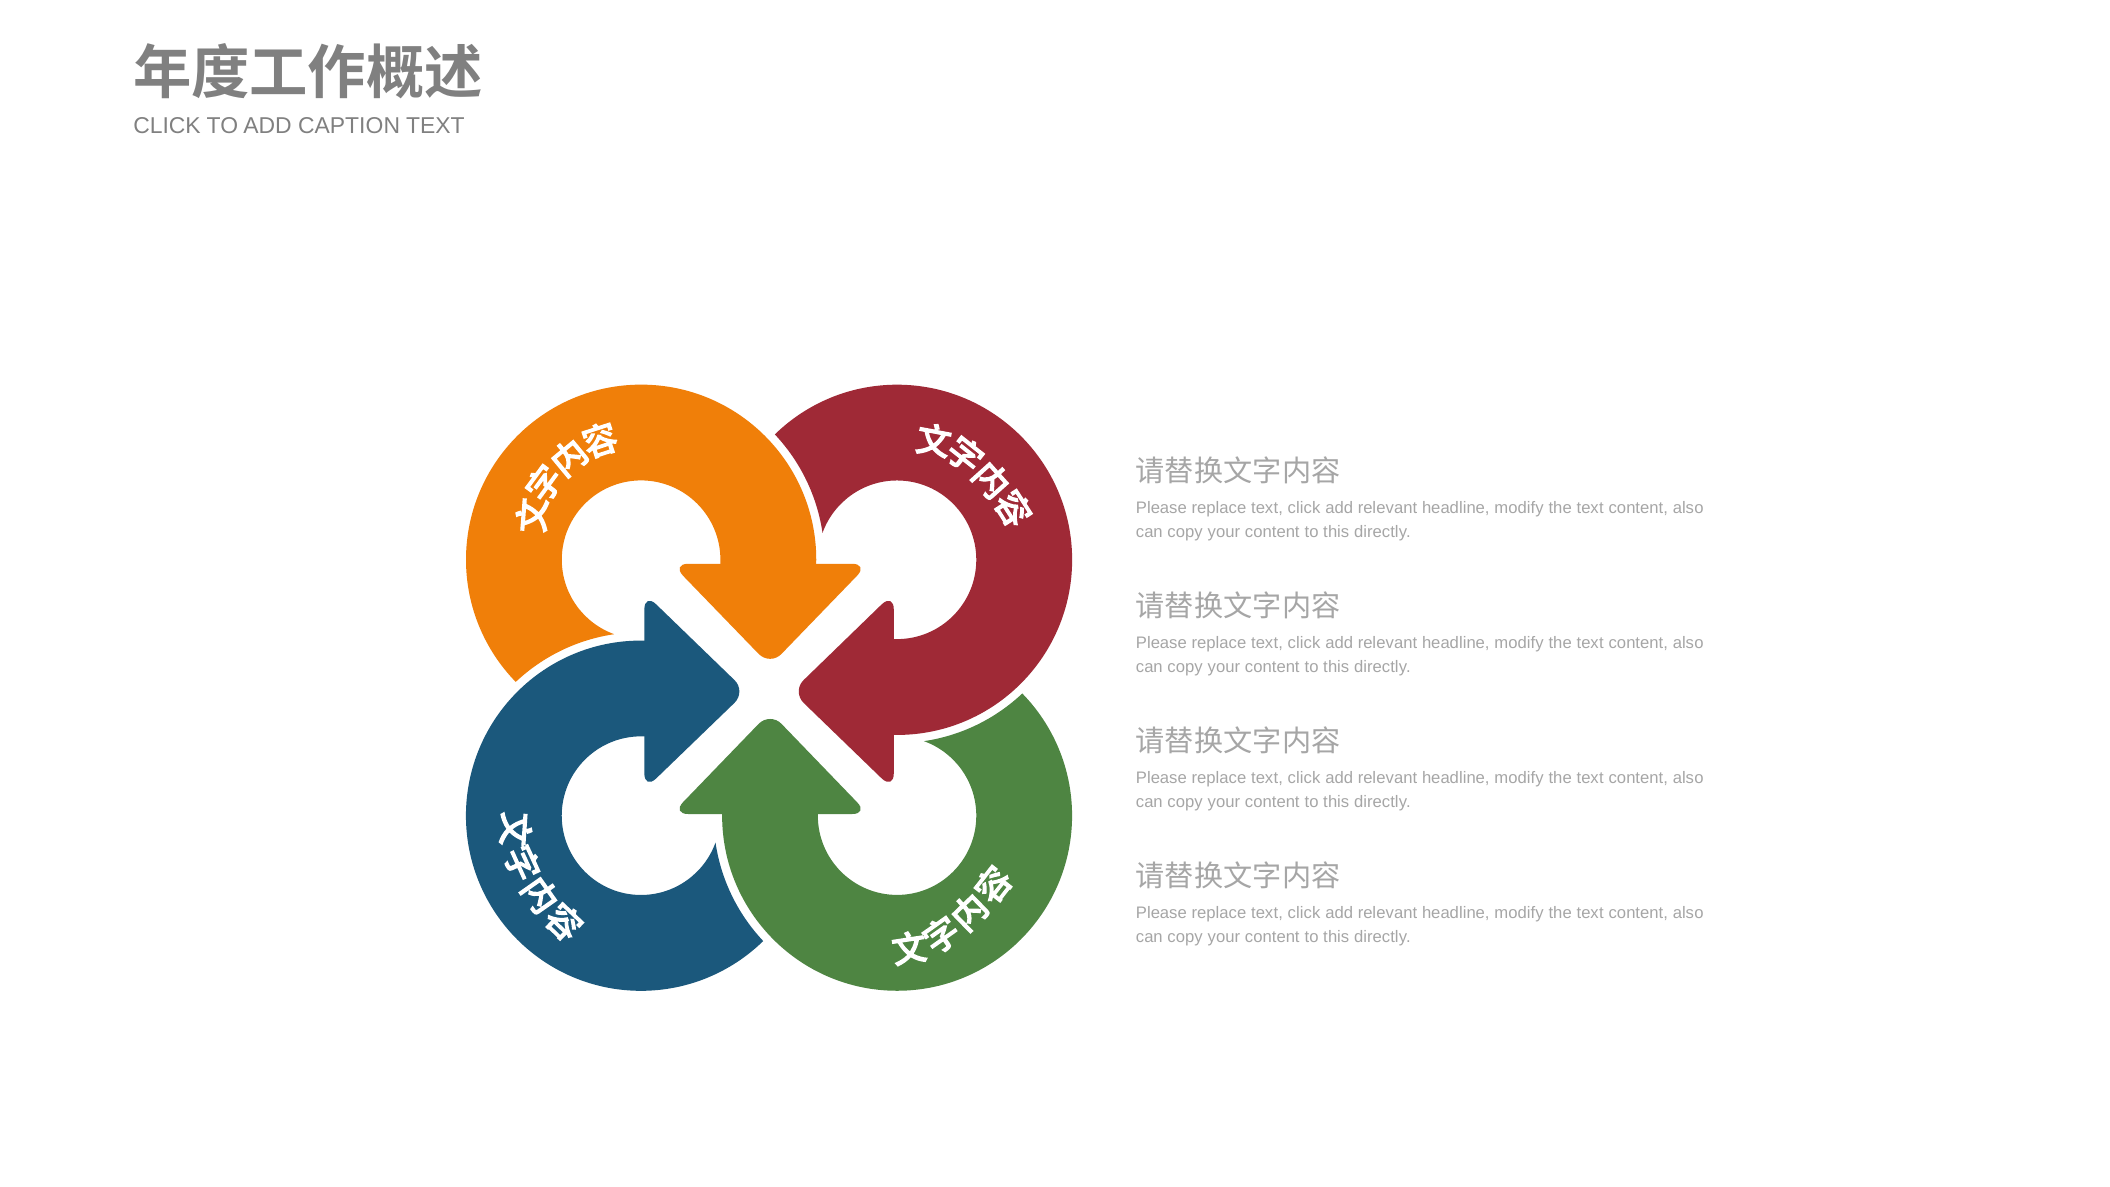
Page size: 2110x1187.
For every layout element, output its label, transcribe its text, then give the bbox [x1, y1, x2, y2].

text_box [465, 384, 1073, 991]
text_box 年度工作概述 [133, 35, 513, 106]
text_box CLICK TO ADD CAPTION TEXT [133, 110, 513, 138]
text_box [1135, 580, 1728, 674]
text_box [1135, 444, 1728, 539]
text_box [1135, 715, 1728, 810]
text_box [1135, 850, 1728, 945]
